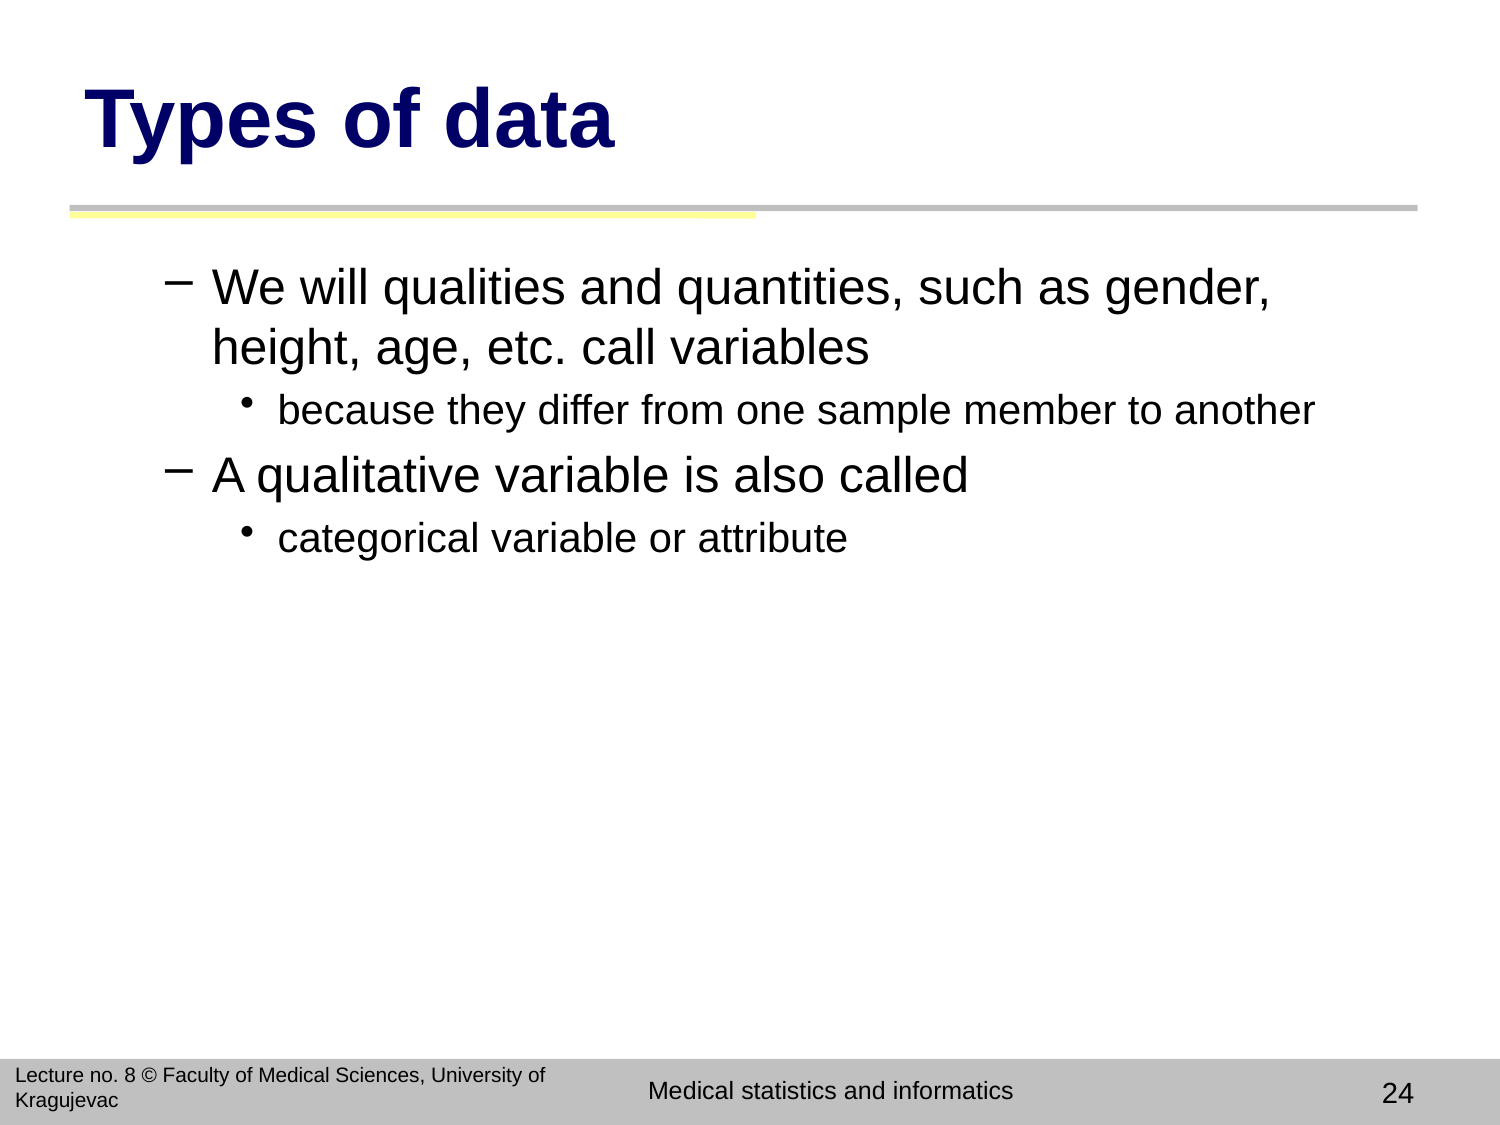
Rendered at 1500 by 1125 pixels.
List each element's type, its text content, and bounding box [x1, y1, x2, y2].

slide_number Lecture no. 8 © Faculty of Medical Sciences, University of Kragujevac [0, 1053, 614, 1108]
title Types of data [69, 19, 1426, 208]
footer Medical statistics and informatics [512, 1066, 1151, 1125]
list We will qualities and quantities, such as gender, height, age, etc. call variables because they differ from one sample member to another A qualitative variable is also called categorical variable or attribute [74, 246, 1426, 1023]
slide_number 24 [1164, 1066, 1430, 1125]
